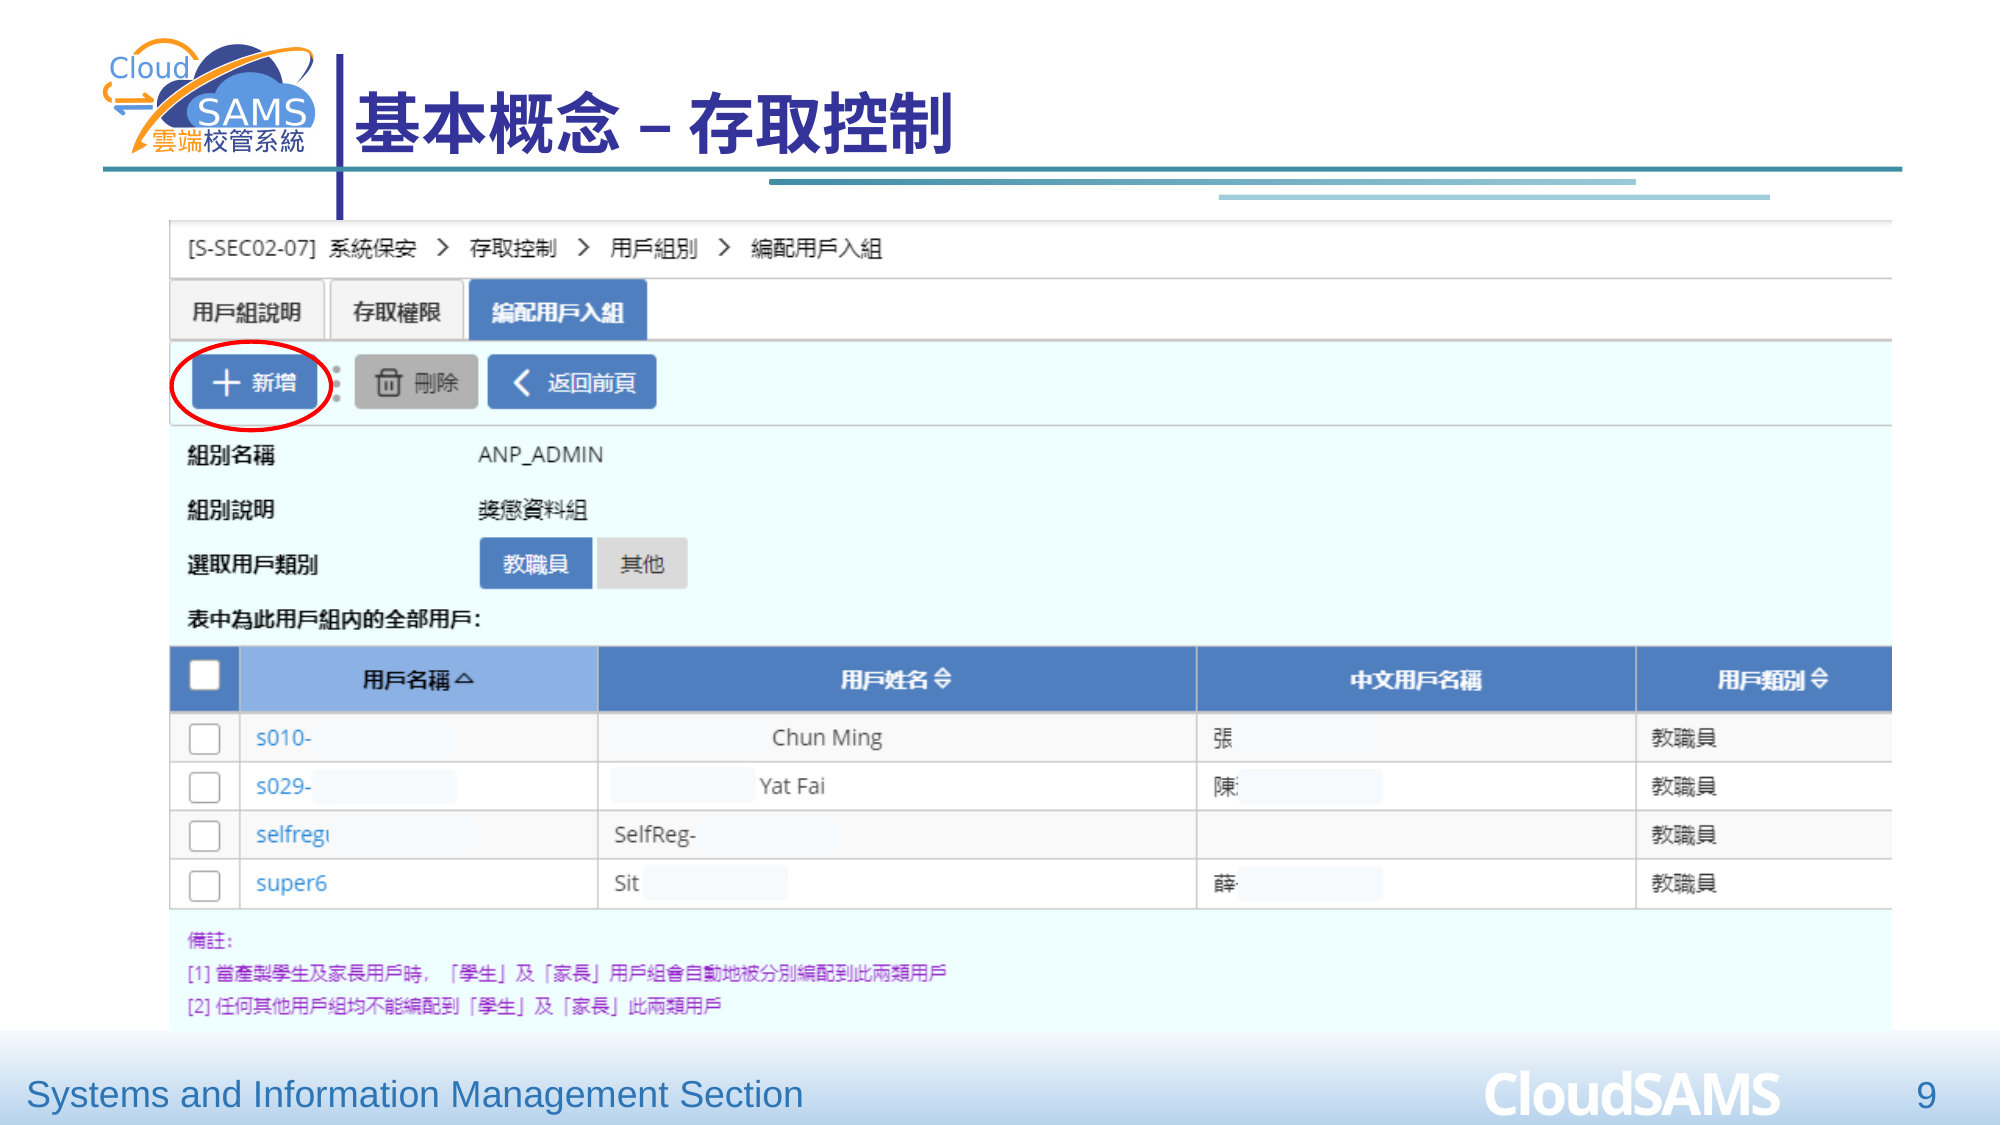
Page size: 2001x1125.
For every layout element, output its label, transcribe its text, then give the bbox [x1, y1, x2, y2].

picture [87, 7, 349, 175]
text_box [169, 219, 1892, 1032]
slide_number 9 [1755, 1063, 1952, 1125]
title 基本概念 – 存取控制 [340, 44, 1907, 170]
